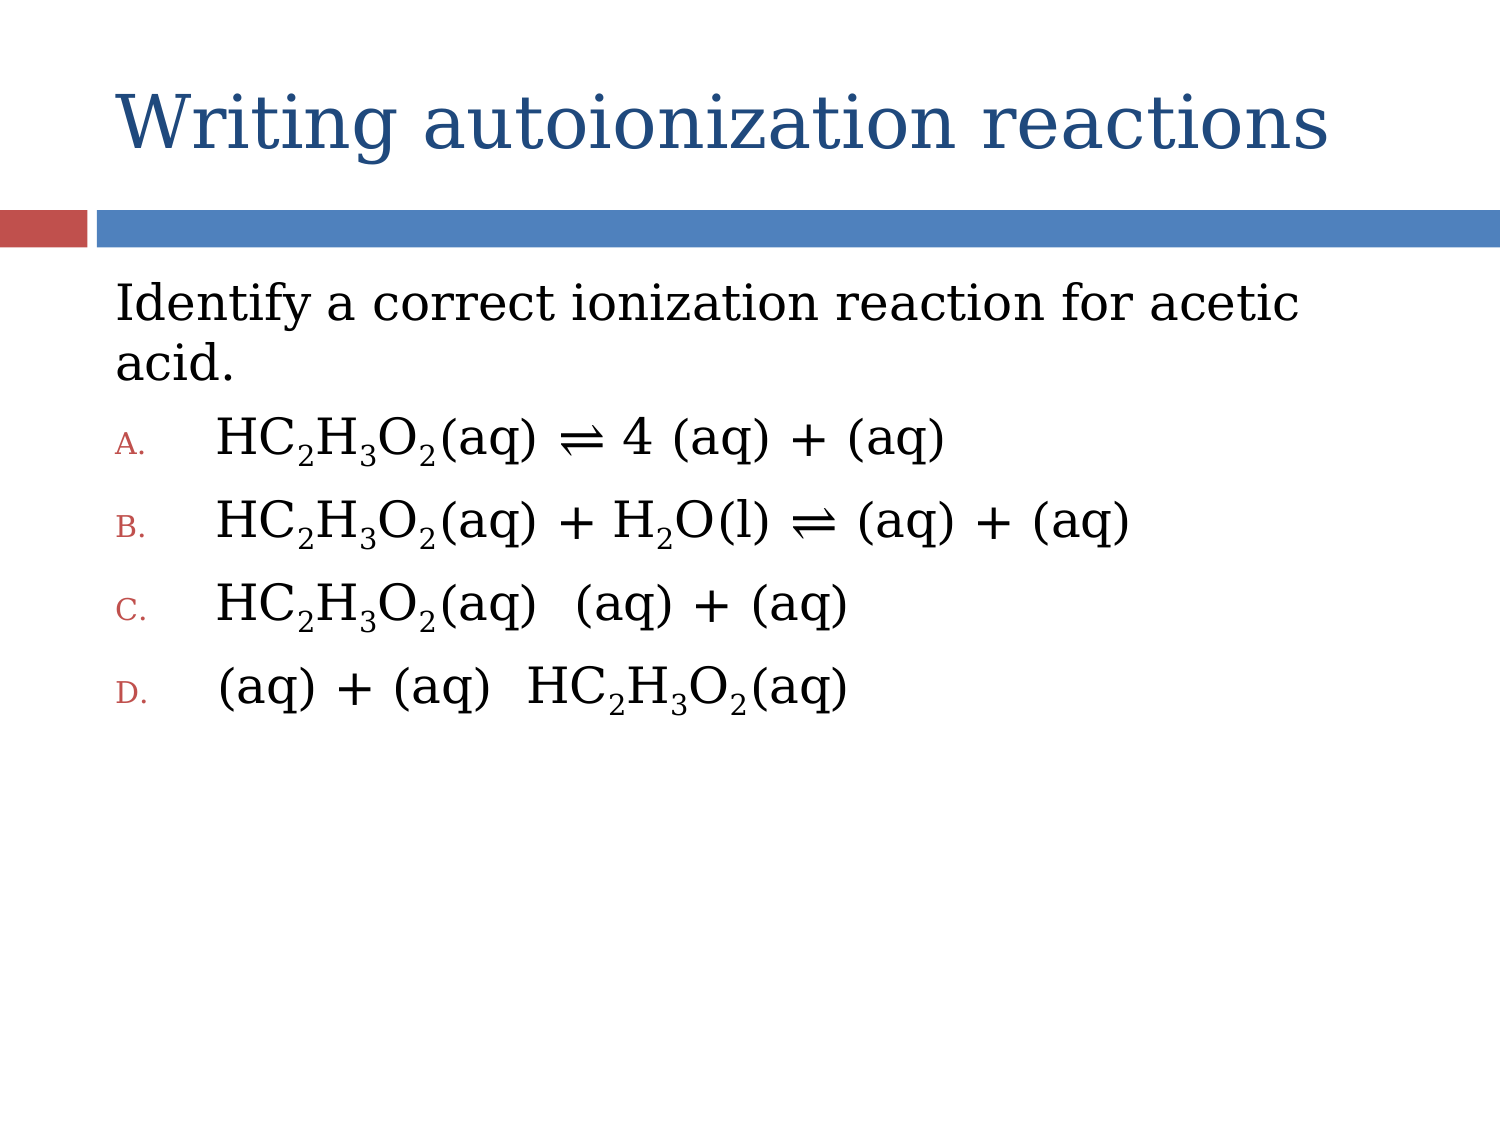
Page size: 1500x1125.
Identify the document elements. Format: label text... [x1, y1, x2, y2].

title Writing autoionization reactions [100, 37, 1438, 200]
